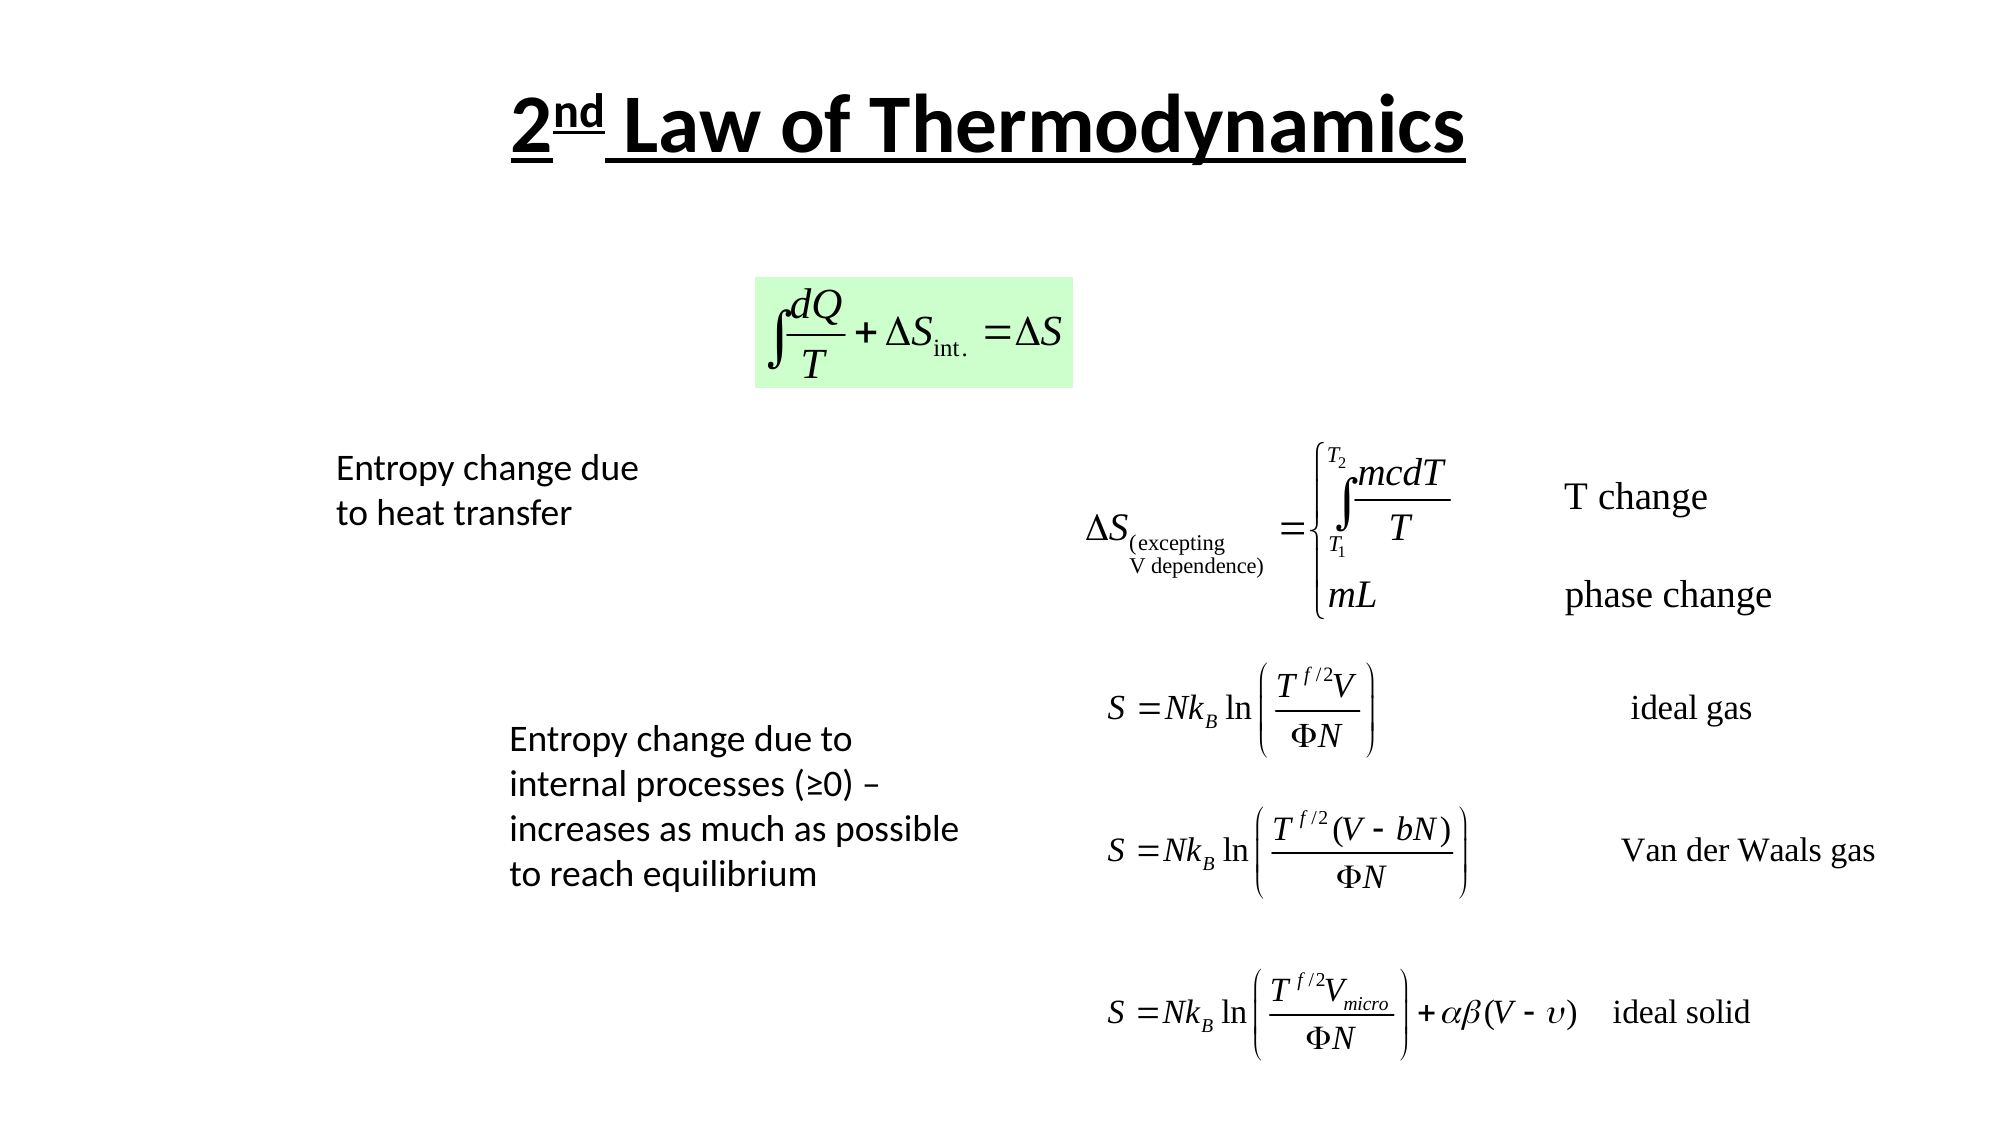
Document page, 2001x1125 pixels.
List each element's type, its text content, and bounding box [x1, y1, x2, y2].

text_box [754, 277, 1074, 389]
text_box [1101, 798, 1880, 908]
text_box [1079, 433, 1781, 629]
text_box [1101, 961, 1758, 1069]
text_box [1101, 654, 1758, 767]
text_box Entropy change due to heat transfer [321, 435, 663, 540]
text_box Entropy change due to internal processes (≥0) – increases as much as possible to reach equilibrium [494, 706, 976, 902]
title 2nd Law of Thermodynamics [238, 66, 1739, 178]
